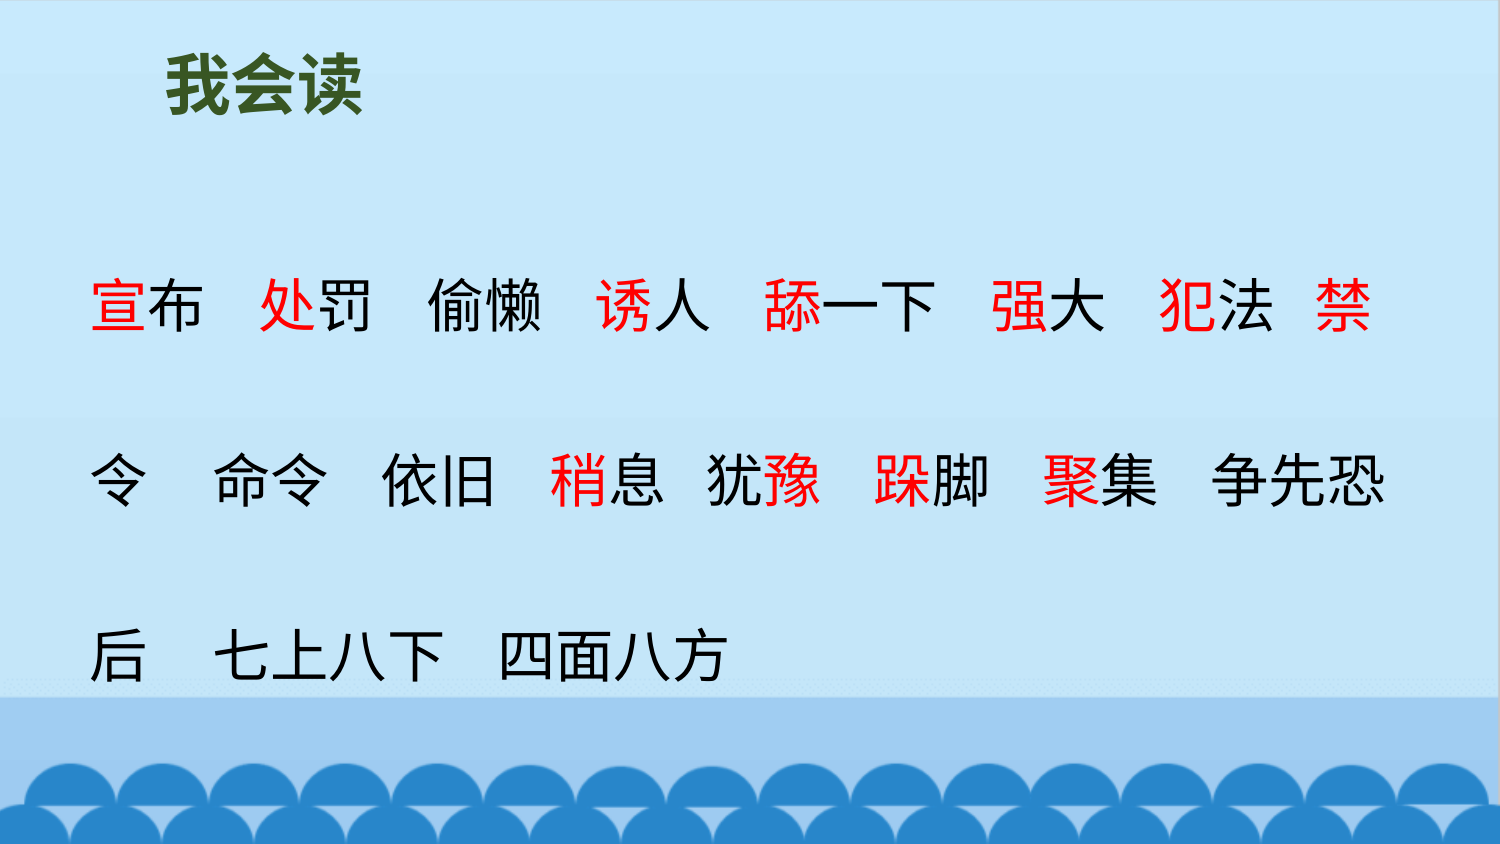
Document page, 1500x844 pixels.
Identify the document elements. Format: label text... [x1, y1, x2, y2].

text_box 宣布 处罚 偷懒 诱人 舔一下 强大 犯法 禁令 命令 依旧 稍息 犹豫 跺脚 聚集 争先恐后 七上八下 四面八方 [74, 157, 1425, 697]
text_box 我会读 [149, 35, 380, 131]
picture [0, 0, 1500, 844]
